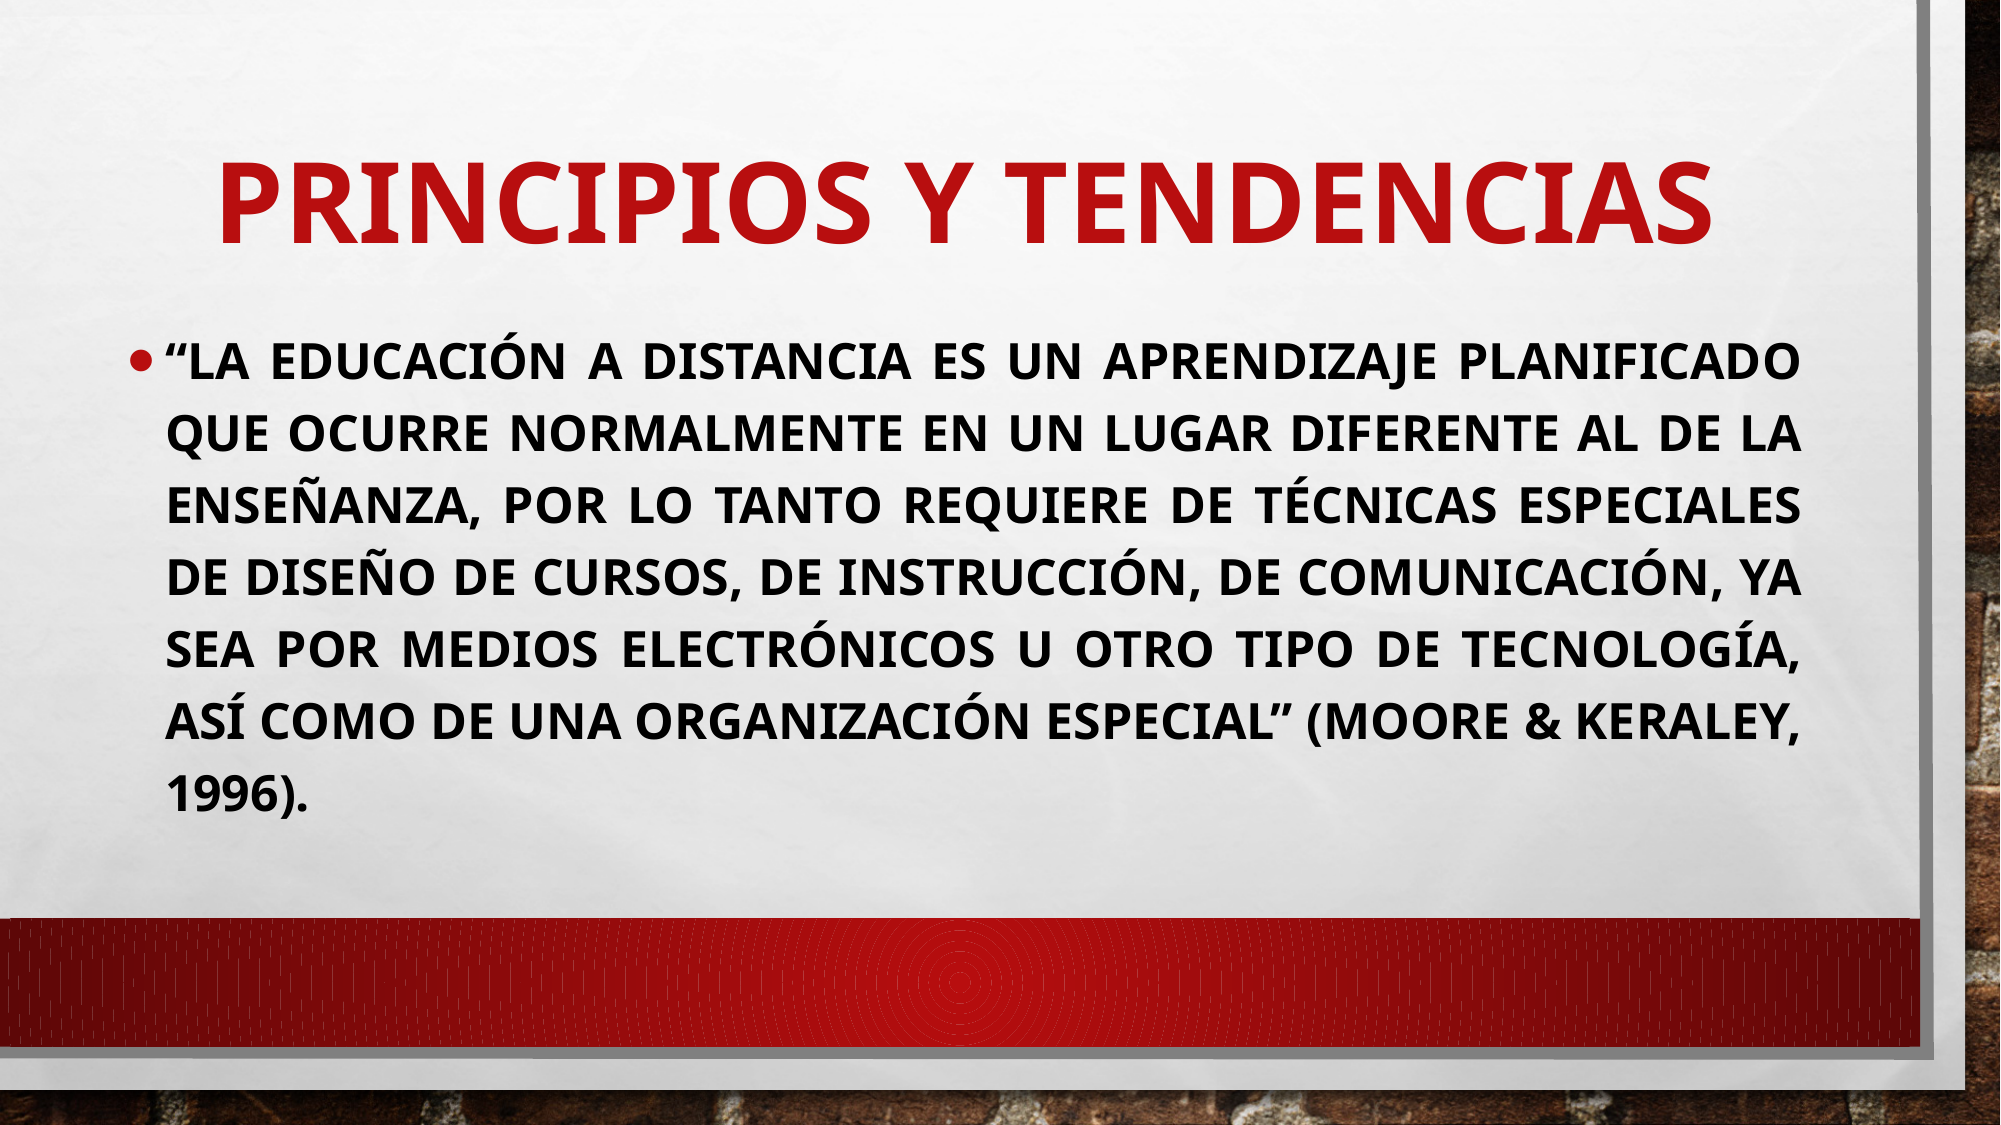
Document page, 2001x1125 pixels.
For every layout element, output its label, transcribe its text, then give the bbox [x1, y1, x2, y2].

title PRINCIPIOS Y TENDENCIAS [112, 112, 1818, 302]
picture [0, 0, 2000, 1125]
list “La educación a distancia es un aprendizaje planificado que ocurre normalmente en un lugar diferente al de la enseñanza, por lo tanto requiere de técnicas especiales de diseño de cursos, de instrucción, de comunicación, ya sea por medios electrónicos u otro tipo de tecnología, así como de una organización especial” (Moore & Keraley, 1996). [112, 338, 1818, 882]
